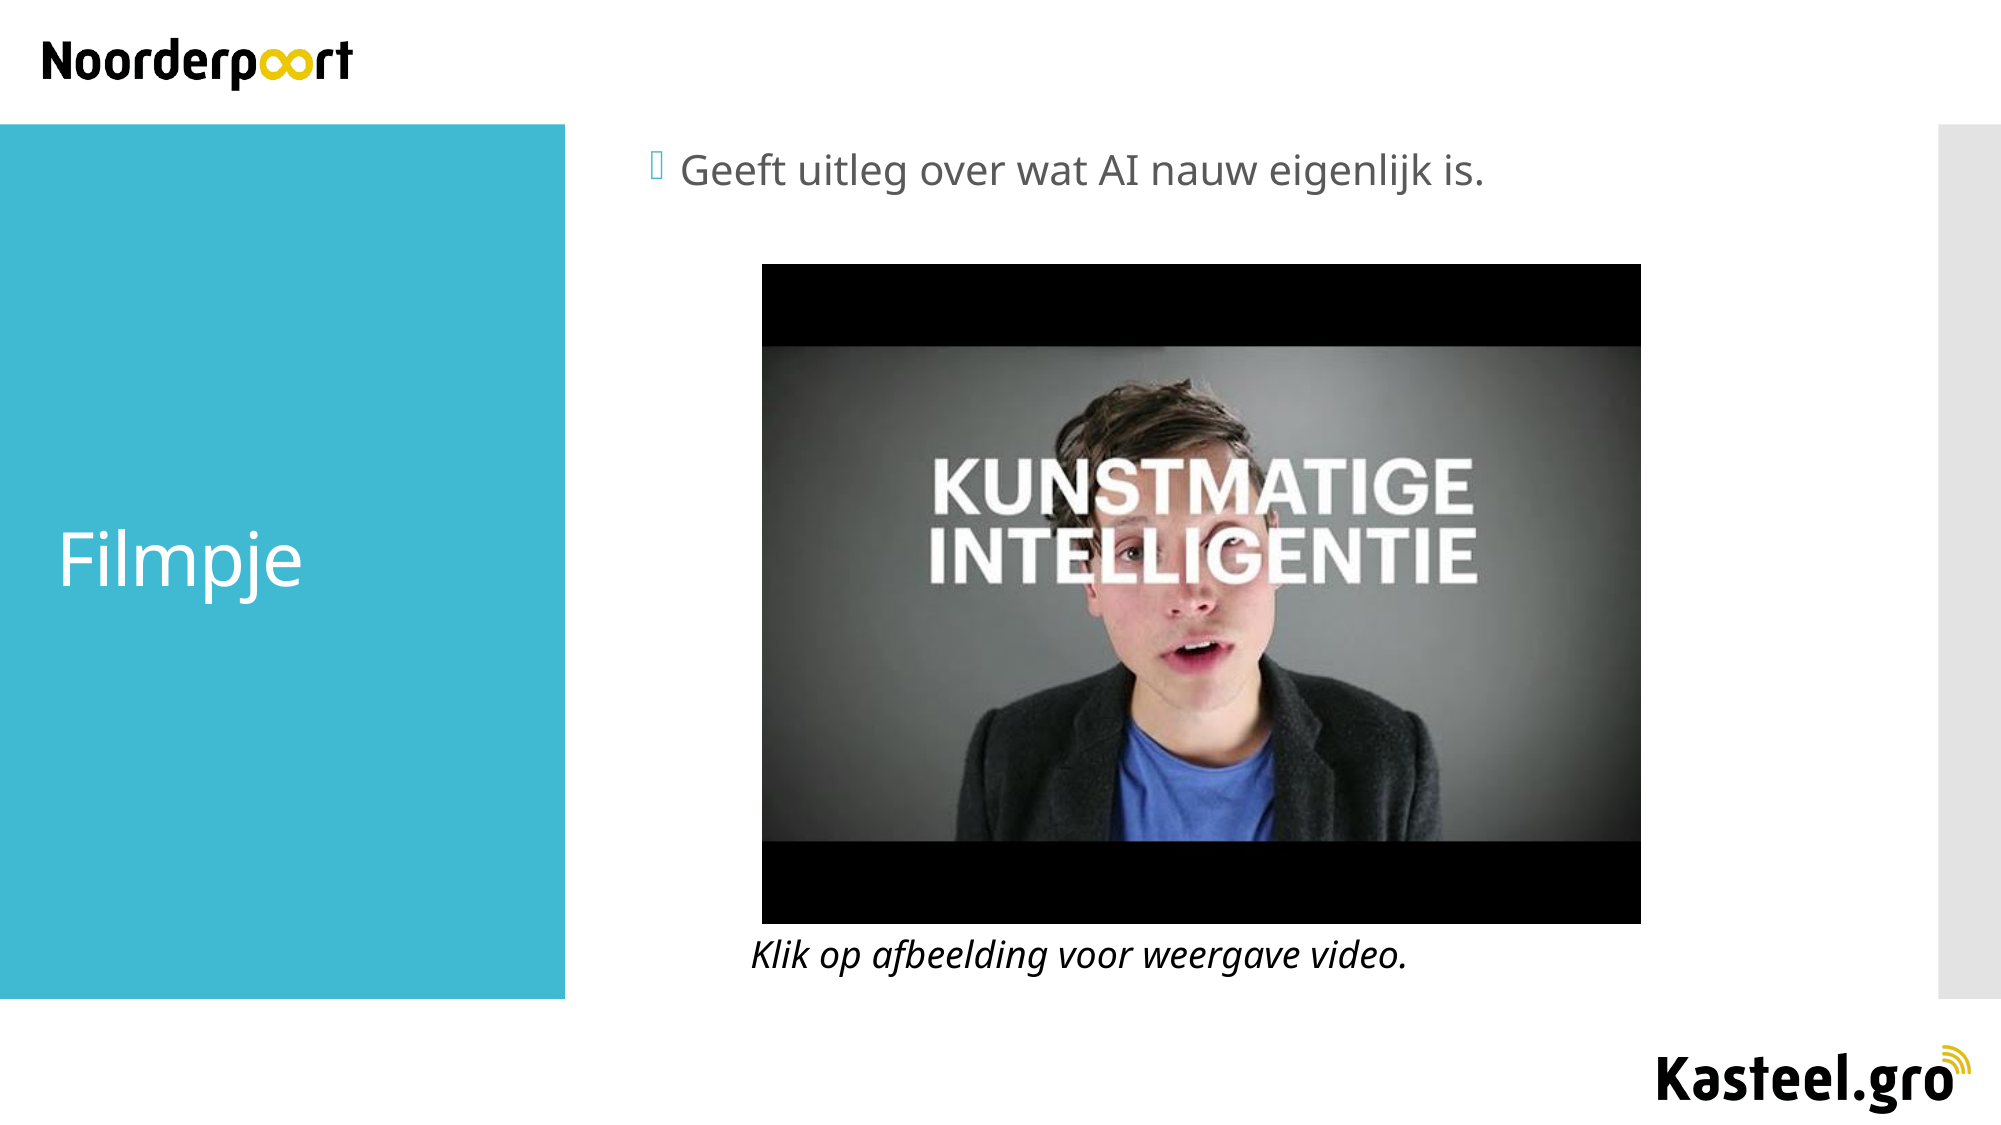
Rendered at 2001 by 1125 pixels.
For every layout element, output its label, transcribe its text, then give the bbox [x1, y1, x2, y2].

title Filmpje [41, 184, 525, 940]
text_box Klik op afbeelding voor weergave video. [735, 923, 1424, 984]
picture [1657, 1045, 1971, 1114]
picture [762, 264, 1641, 924]
list Geeft uitleg over wat AI nauw eigenlijk is. [634, 141, 1835, 982]
picture [41, 35, 354, 92]
